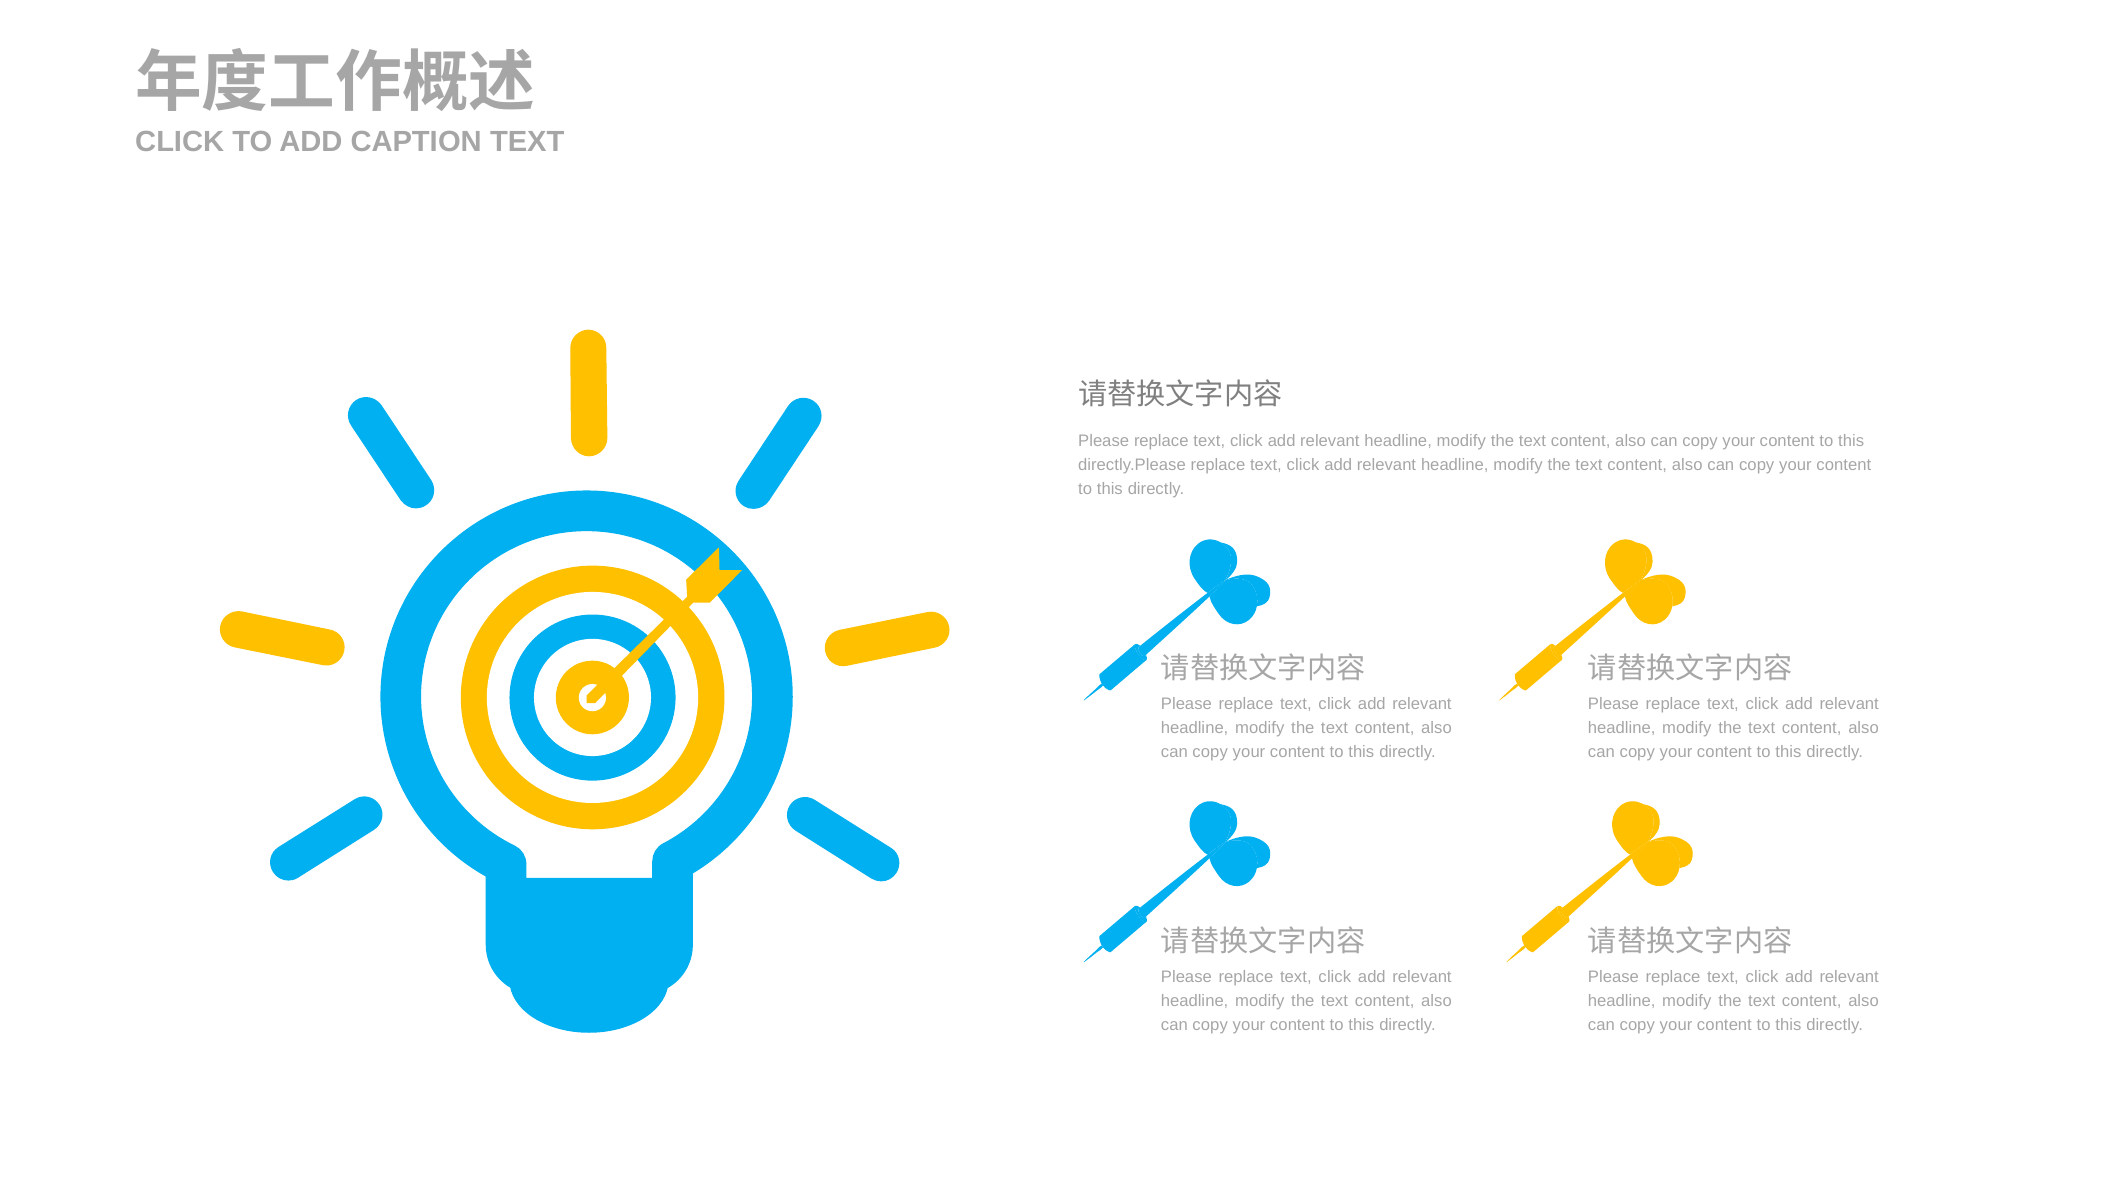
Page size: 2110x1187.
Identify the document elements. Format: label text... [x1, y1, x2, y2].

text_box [1499, 538, 1688, 701]
text_box [735, 397, 822, 490]
text_box Please replace text, click add relevant headline, modify the text content, also can copy your content to this directly. [1160, 688, 1453, 761]
text_box [219, 611, 345, 666]
text_box Please replace text, click add relevant headline, modify the text content, also can copy your content to this directly. [1160, 961, 1453, 1034]
text_box 请替换文字内容 [1272, 642, 1395, 685]
text_box 请替换文字内容 [1695, 915, 1822, 958]
text_box CLICK TO ADD CAPTION TEXT [135, 122, 596, 158]
text_box Please replace text, click add relevant headline, modify the text content, also can copy your content to this directly. [1587, 688, 1880, 761]
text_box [380, 490, 793, 1033]
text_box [1083, 799, 1272, 963]
text_box 请替换文字内容 Please replace text, click add relevant headline, modify the text content, also can copy your content to this directly.Please replace text, click add relevant headline, modify the text content, also can copy your content to this directly. [1078, 367, 1880, 498]
text_box [570, 329, 608, 457]
text_box Please replace text, click add relevant headline, modify the text content, also can copy your content to this directly. [1587, 961, 1880, 1034]
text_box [1083, 538, 1272, 701]
text_box [824, 611, 950, 667]
text_box 年度工作概述 [135, 38, 596, 119]
text_box [347, 397, 435, 490]
text_box 请替换文字内容 [1688, 642, 1822, 685]
text_box 请替换文字内容 [1272, 915, 1395, 958]
text_box [270, 796, 380, 881]
text_box [793, 797, 900, 882]
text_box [1506, 799, 1695, 963]
